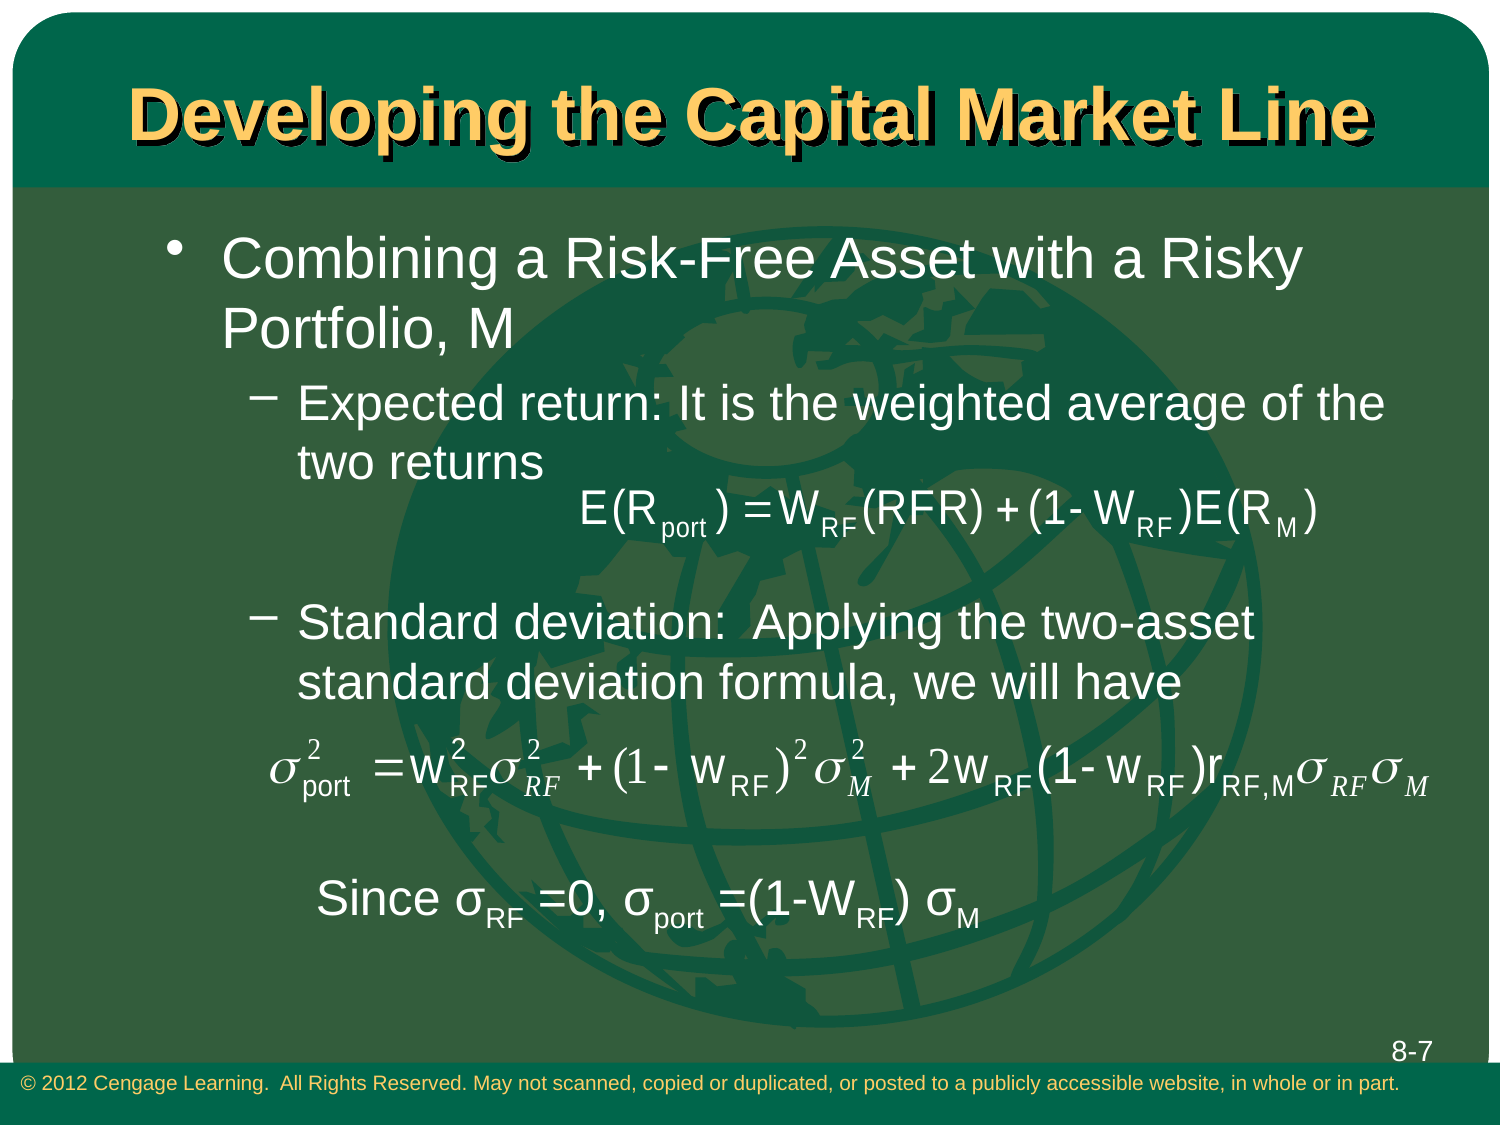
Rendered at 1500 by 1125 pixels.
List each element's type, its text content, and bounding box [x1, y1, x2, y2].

footer © 2012 Cengage Learning. All Rights Reserved. May not scanned, copied or duplicated, or posted to a publicly accessible website, in whole or in part. [0, 1062, 1500, 1125]
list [263, 726, 1439, 811]
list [574, 475, 1326, 551]
list Combining a Risk-Free Asset with a Risky Portfolio, M Expected return: It is the weighted average of the two returns Standard deviation: Applying the two-asset standard deviation formula, we will have Since σRF =0, σport =(1-WRF) σM [150, 212, 1463, 1013]
slide_number 8-7 [1325, 1025, 1500, 1062]
title Developing the Capital Market Line [75, 32, 1425, 188]
